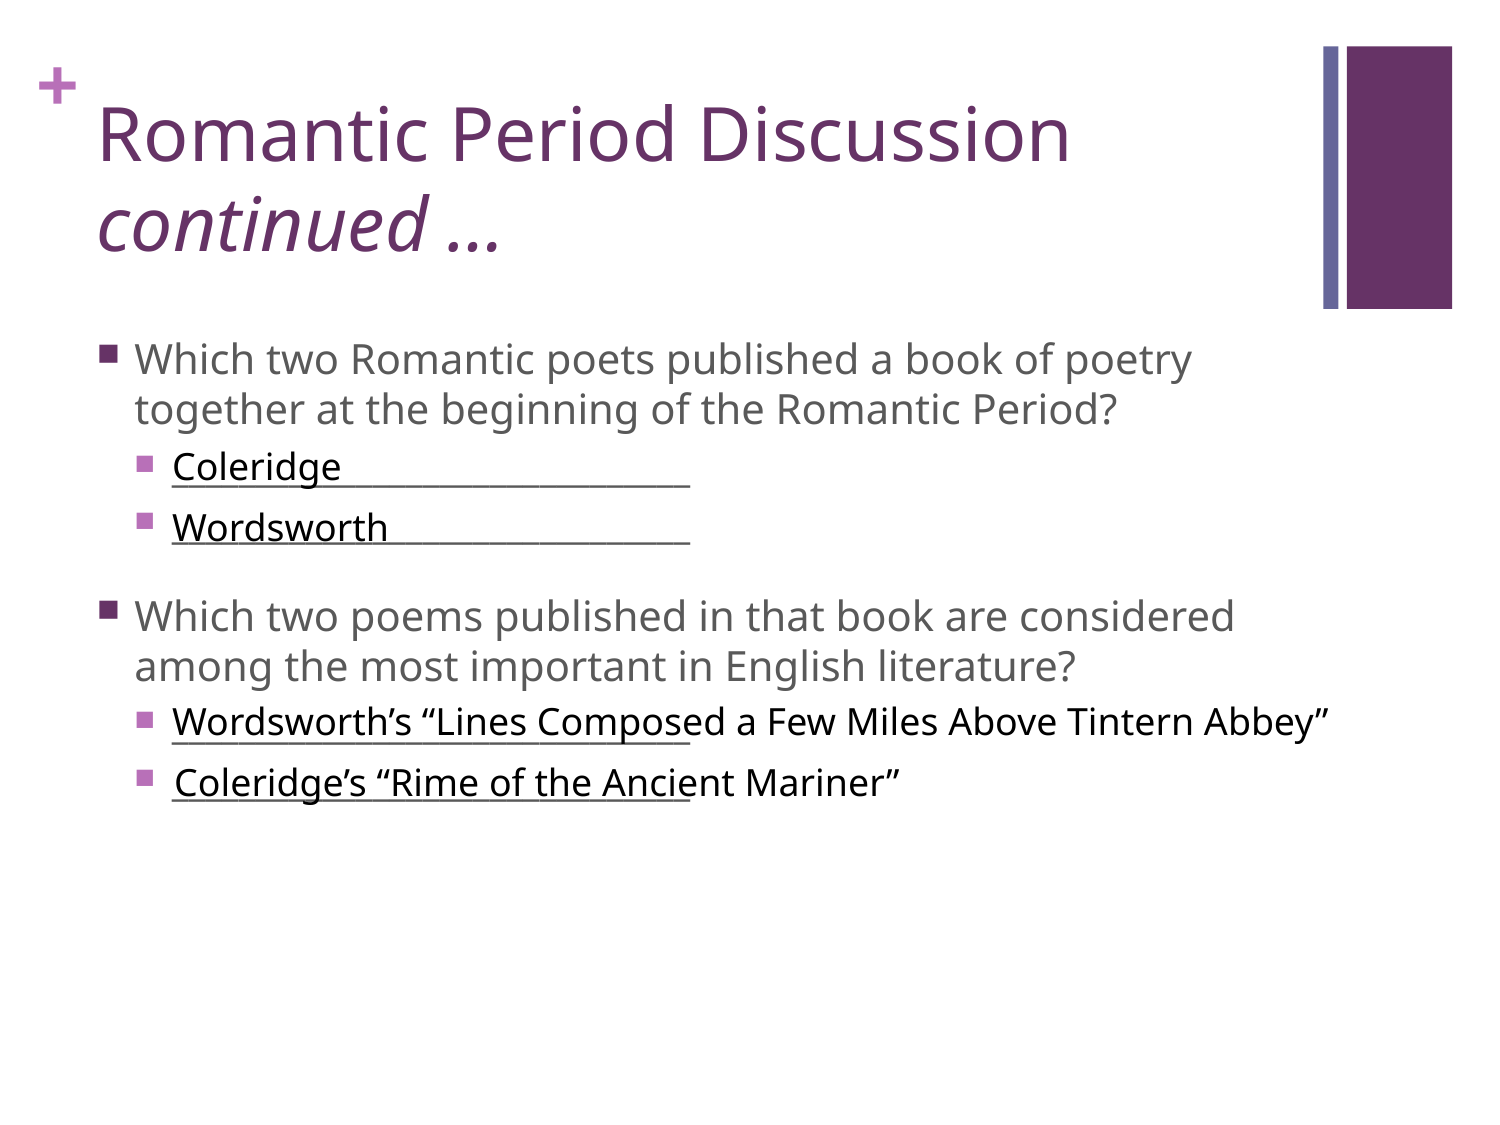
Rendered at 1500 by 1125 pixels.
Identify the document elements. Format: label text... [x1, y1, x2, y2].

text_box Coleridge’s “Rime of the Ancient Mariner” [159, 751, 1288, 812]
text_box Wordsworth’s “Lines Composed a Few Miles Above Tintern Abbey” [157, 690, 1401, 751]
list Which two Romantic poets published a book of poetry together at the beginning of the Romantic Period? _______________________________ _______________________________ Which two poems published in that book are considered among the most important in English literature? _______________________________ _______________________________ [81, 324, 1322, 1005]
text_box Coleridge [157, 435, 691, 496]
title Romantic Period Discussion continued … [81, 79, 1322, 263]
text_box Wordsworth [157, 496, 587, 557]
